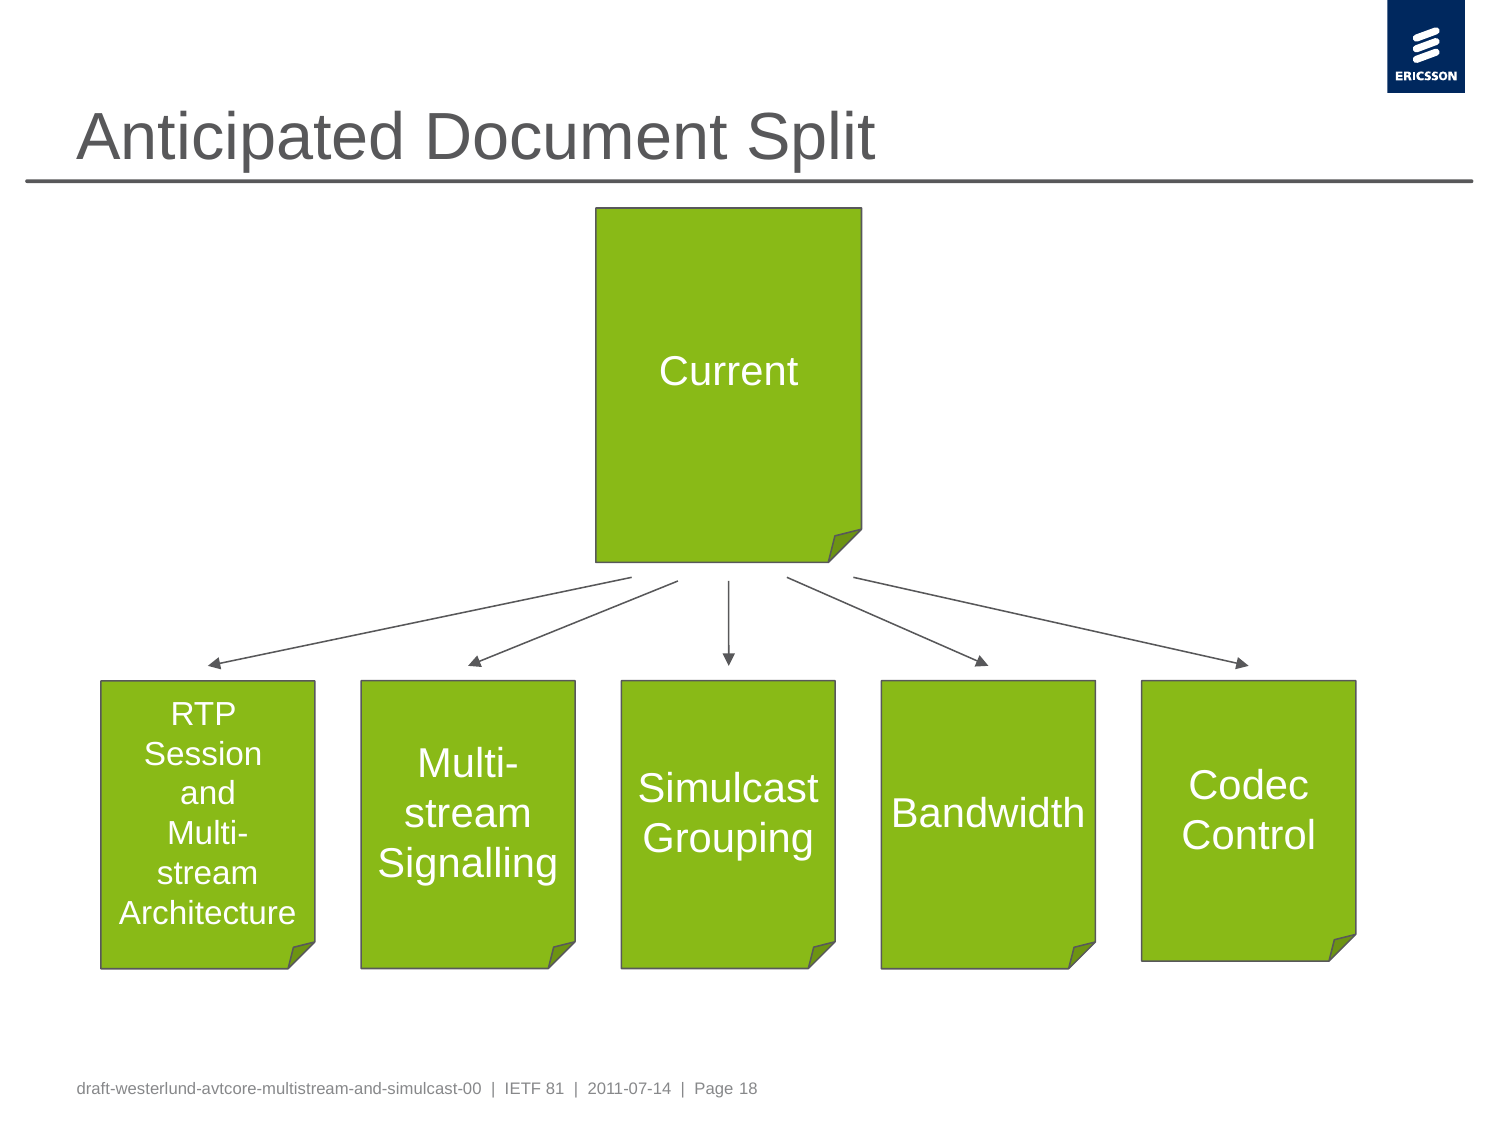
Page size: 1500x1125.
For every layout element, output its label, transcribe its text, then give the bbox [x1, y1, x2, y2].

text_box Multi- stream Signalling [361, 680, 576, 969]
text_box [207, 577, 632, 670]
text_box Codec Control [1141, 680, 1356, 962]
text_box Current [595, 207, 862, 563]
text_box [468, 580, 678, 667]
text_box [722, 580, 735, 666]
text_box Bandwidth [881, 680, 1096, 969]
text_box [786, 577, 989, 667]
title Anticipated Document Split [64, 92, 1349, 173]
text_box RTP Session and Multi- stream Architecture [100, 680, 315, 969]
text_box [853, 577, 1249, 670]
text_box Simulcast Grouping [621, 680, 836, 969]
